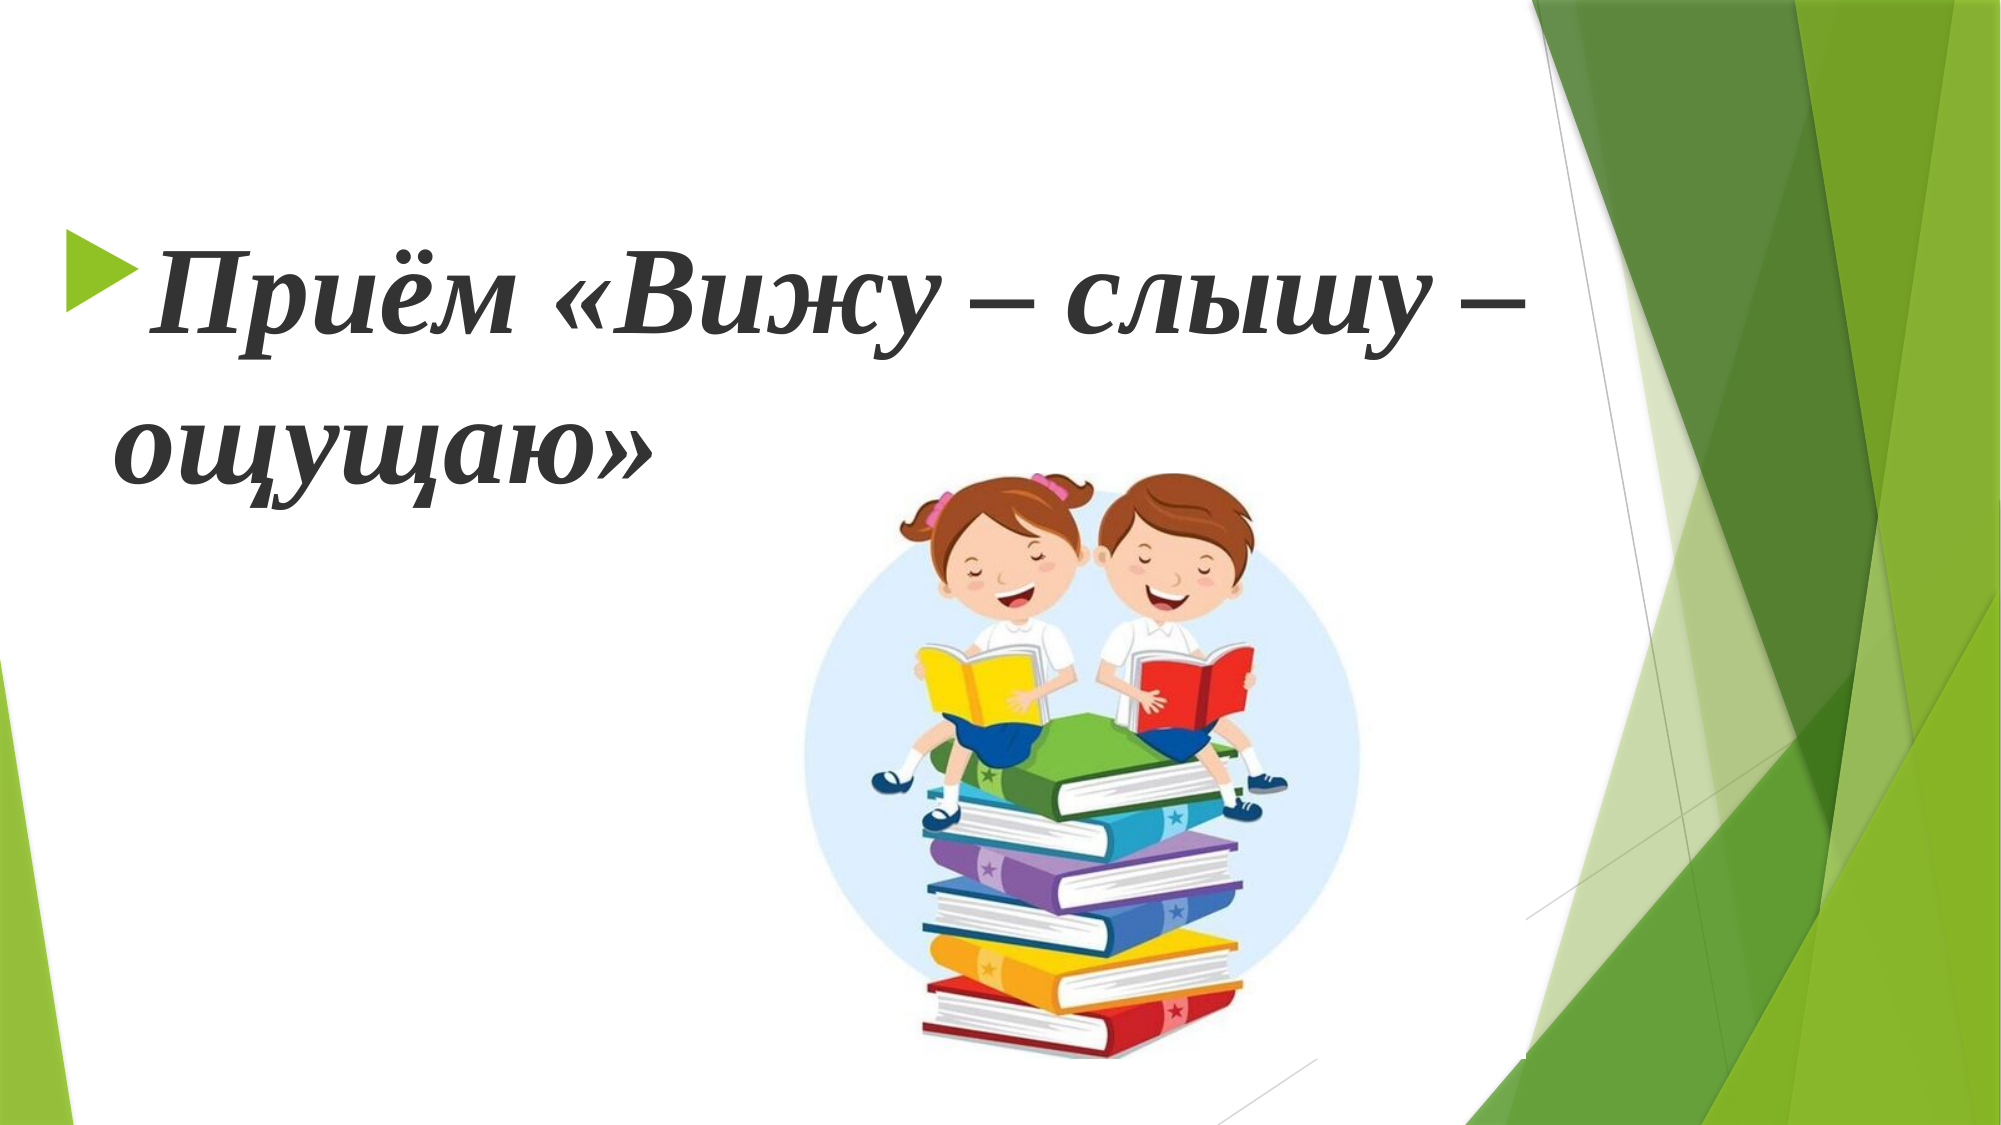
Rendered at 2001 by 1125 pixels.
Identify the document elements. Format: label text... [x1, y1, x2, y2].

list Приём «Вижу – слышу – ощущаю» [42, 200, 1958, 844]
picture [644, 472, 1526, 1060]
